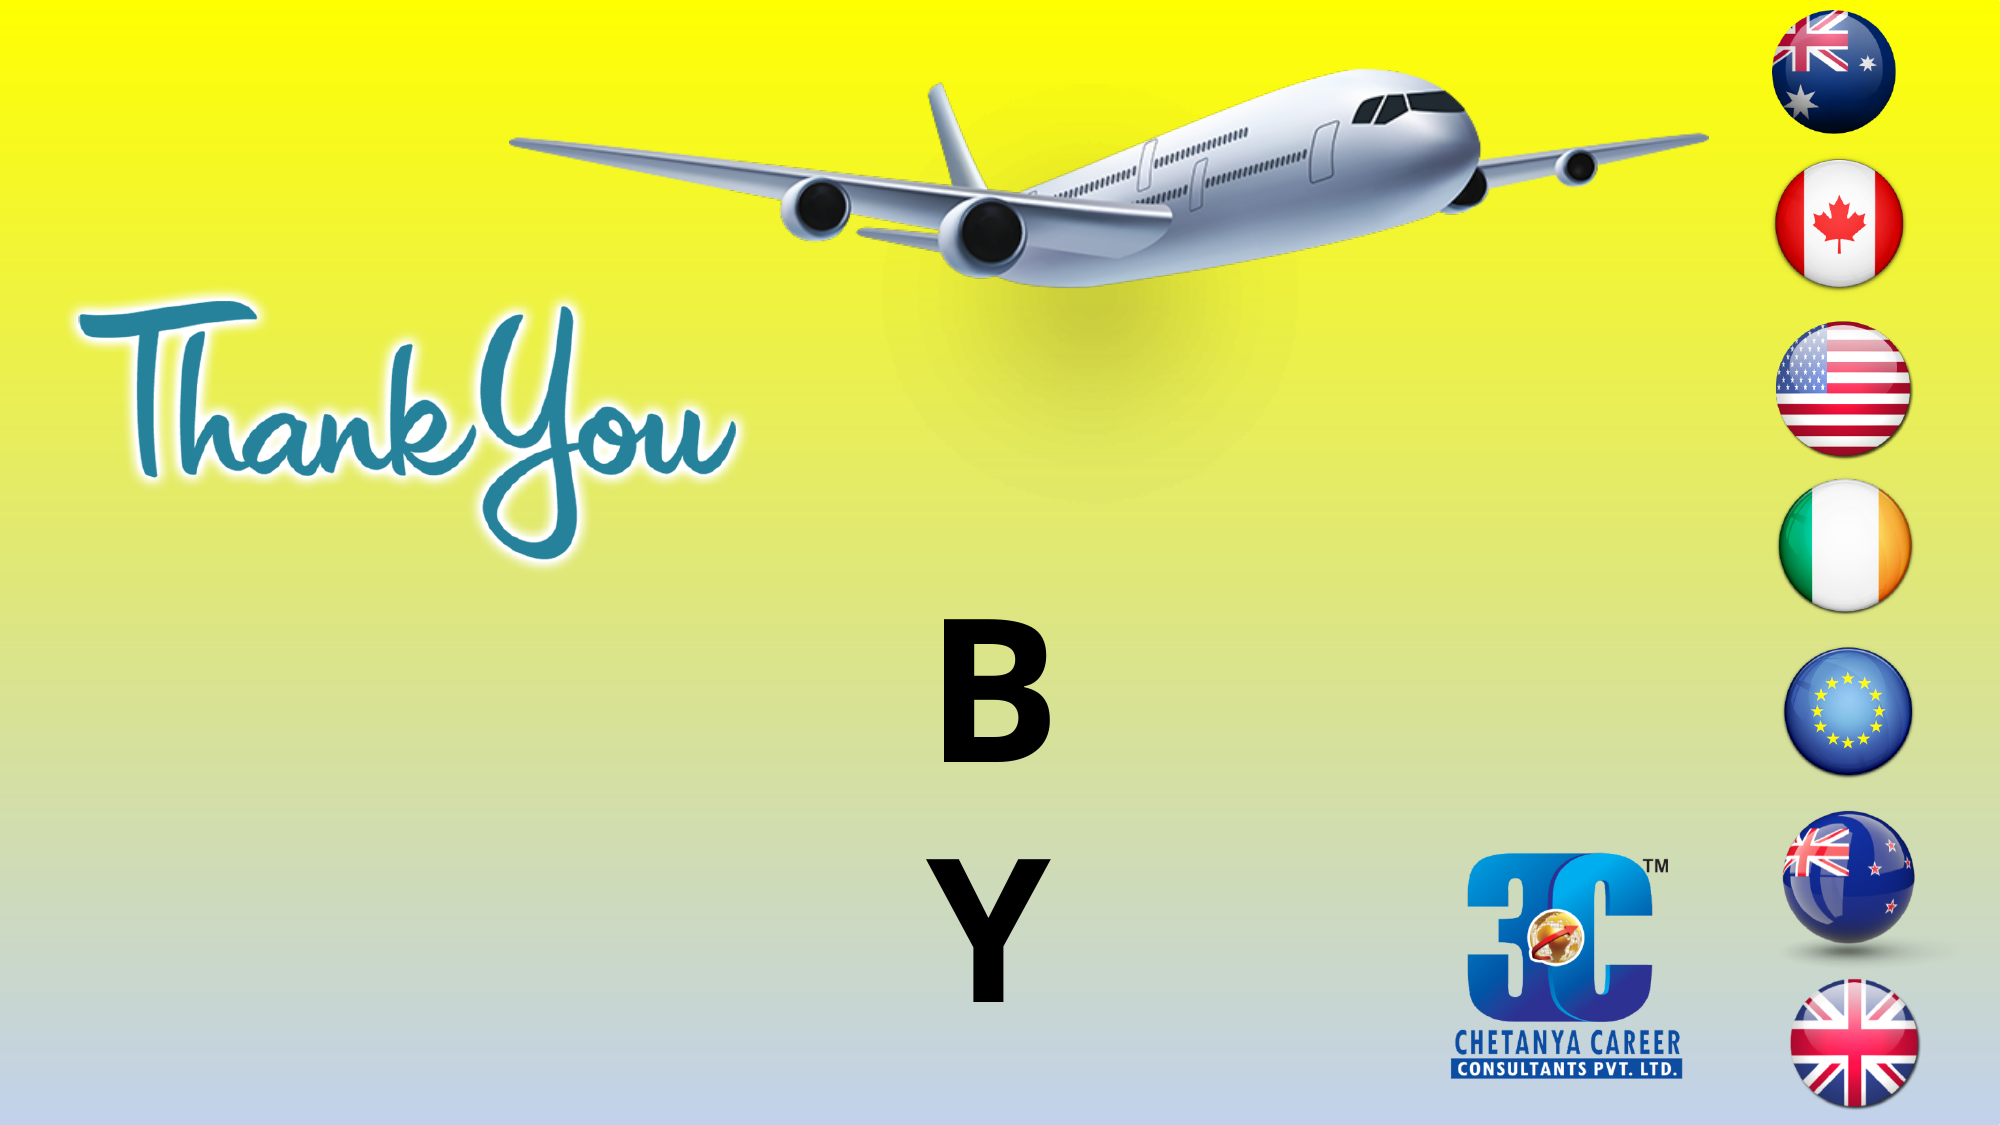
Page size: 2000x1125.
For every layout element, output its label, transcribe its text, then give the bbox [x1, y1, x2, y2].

text_box BY [912, 554, 1125, 1050]
picture [1426, 835, 1709, 1108]
picture [1768, 313, 1918, 463]
picture [61, 68, 1709, 576]
picture [1765, 465, 1925, 626]
picture [1771, 633, 1925, 788]
picture [1761, 146, 1916, 301]
picture [1767, 5, 1900, 138]
picture [1732, 802, 1963, 1113]
